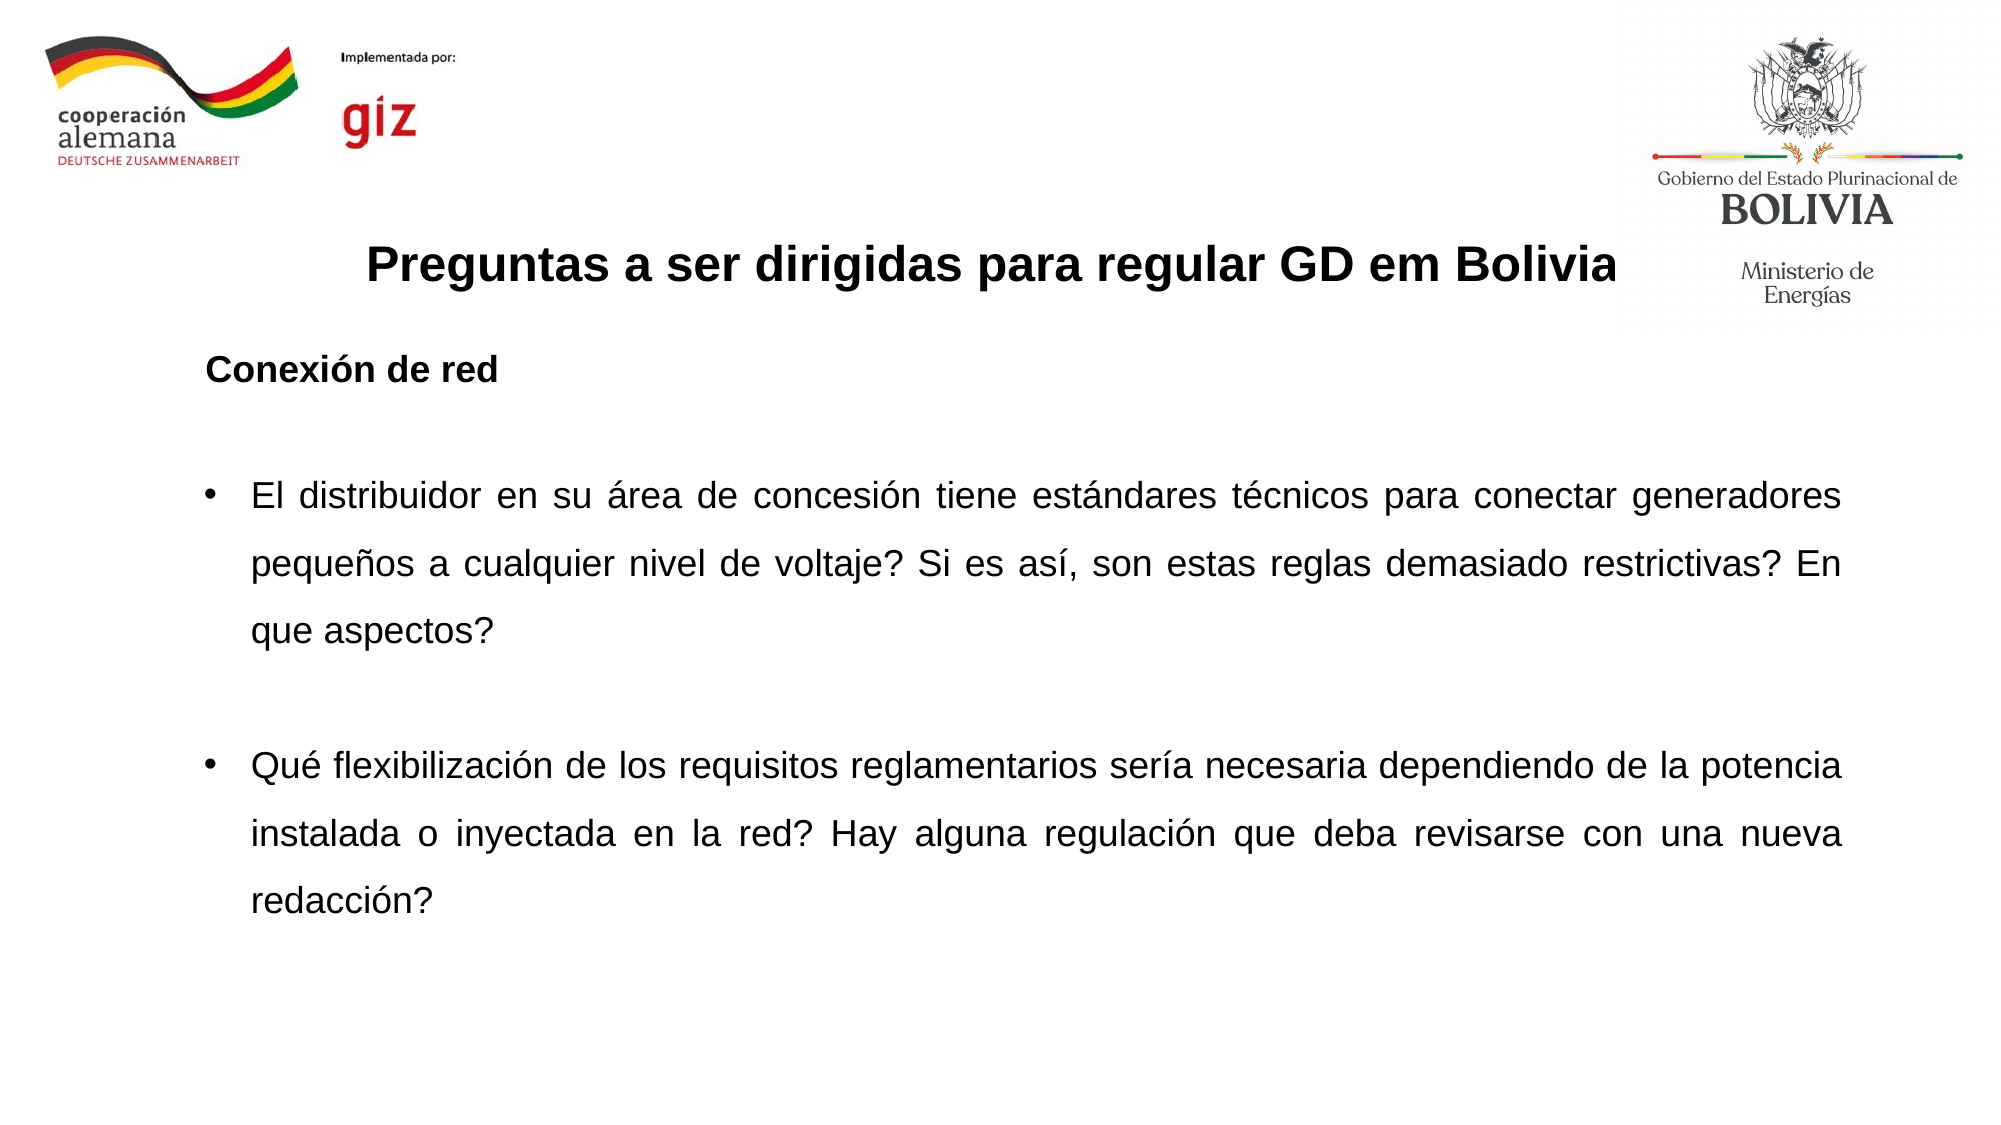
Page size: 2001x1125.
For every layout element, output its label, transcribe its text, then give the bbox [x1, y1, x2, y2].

picture [1615, 0, 2000, 341]
text_box Preguntas a ser dirigidas para regular GD em Bolivia [0, 220, 1615, 299]
picture [16, 0, 483, 199]
text_box Conexión de red [190, 334, 515, 397]
text_box El distribuidor en su área de concesión tiene estándares técnicos para conectar generadores pequeños a cualquier nivel de voltaje? Si es así, son estas reglas demasiado restrictivas? En que aspectos? Qué flexibilización de los requisitos reglamentarios sería necesaria dependiendo de la potencia instalada o inyectada en la red? Hay alguna regulación que deba revisarse con una nueva redacción? [189, 441, 1857, 929]
